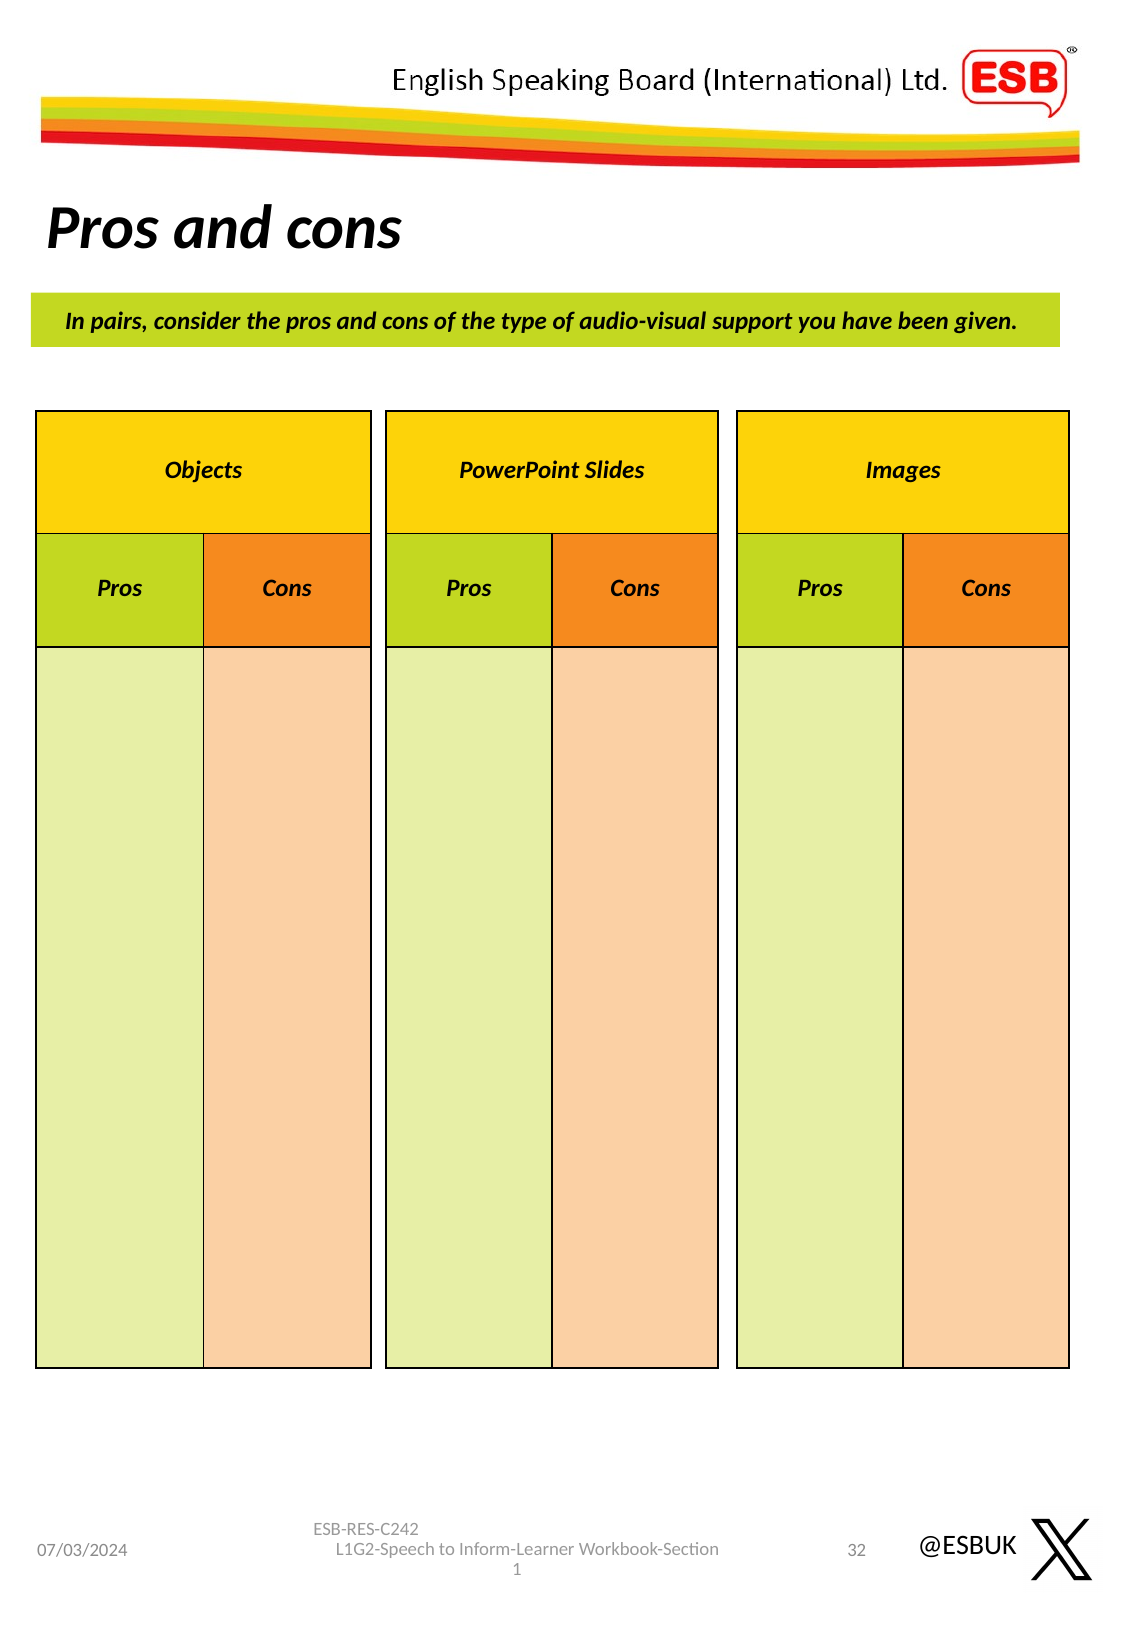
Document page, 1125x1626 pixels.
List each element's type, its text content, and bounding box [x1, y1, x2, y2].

table_cell Pros [738, 534, 902, 646]
table_cell [738, 648, 902, 1367]
table_header Images [738, 412, 1068, 533]
table_cell [904, 648, 1068, 1367]
table_cell Cons [553, 534, 717, 646]
picture [0, 1, 1125, 234]
table_cell Pros [37, 534, 203, 646]
table_cell [37, 648, 203, 1367]
footer ESB-RES-C242 L1G2-Speech to Inform-Learner Workbook-Section 1 [296, 1506, 697, 1593]
slide_number 32 [697, 1506, 882, 1593]
table_cell Cons [904, 534, 1068, 646]
table_cell [204, 648, 370, 1367]
table_cell Cons [204, 534, 370, 646]
table_cell [387, 648, 551, 1367]
text_box In pairs, consider the pros and cons of the type of audio-visual support you have been given. [30, 292, 1061, 348]
table_cell [553, 648, 717, 1367]
table_cell Pros [387, 534, 551, 646]
title Pros and cons [30, 186, 1002, 270]
table_header Objects [37, 412, 370, 533]
table_header PowerPoint Slides [387, 412, 717, 533]
picture [1022, 1506, 1103, 1593]
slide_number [22, 1506, 276, 1593]
